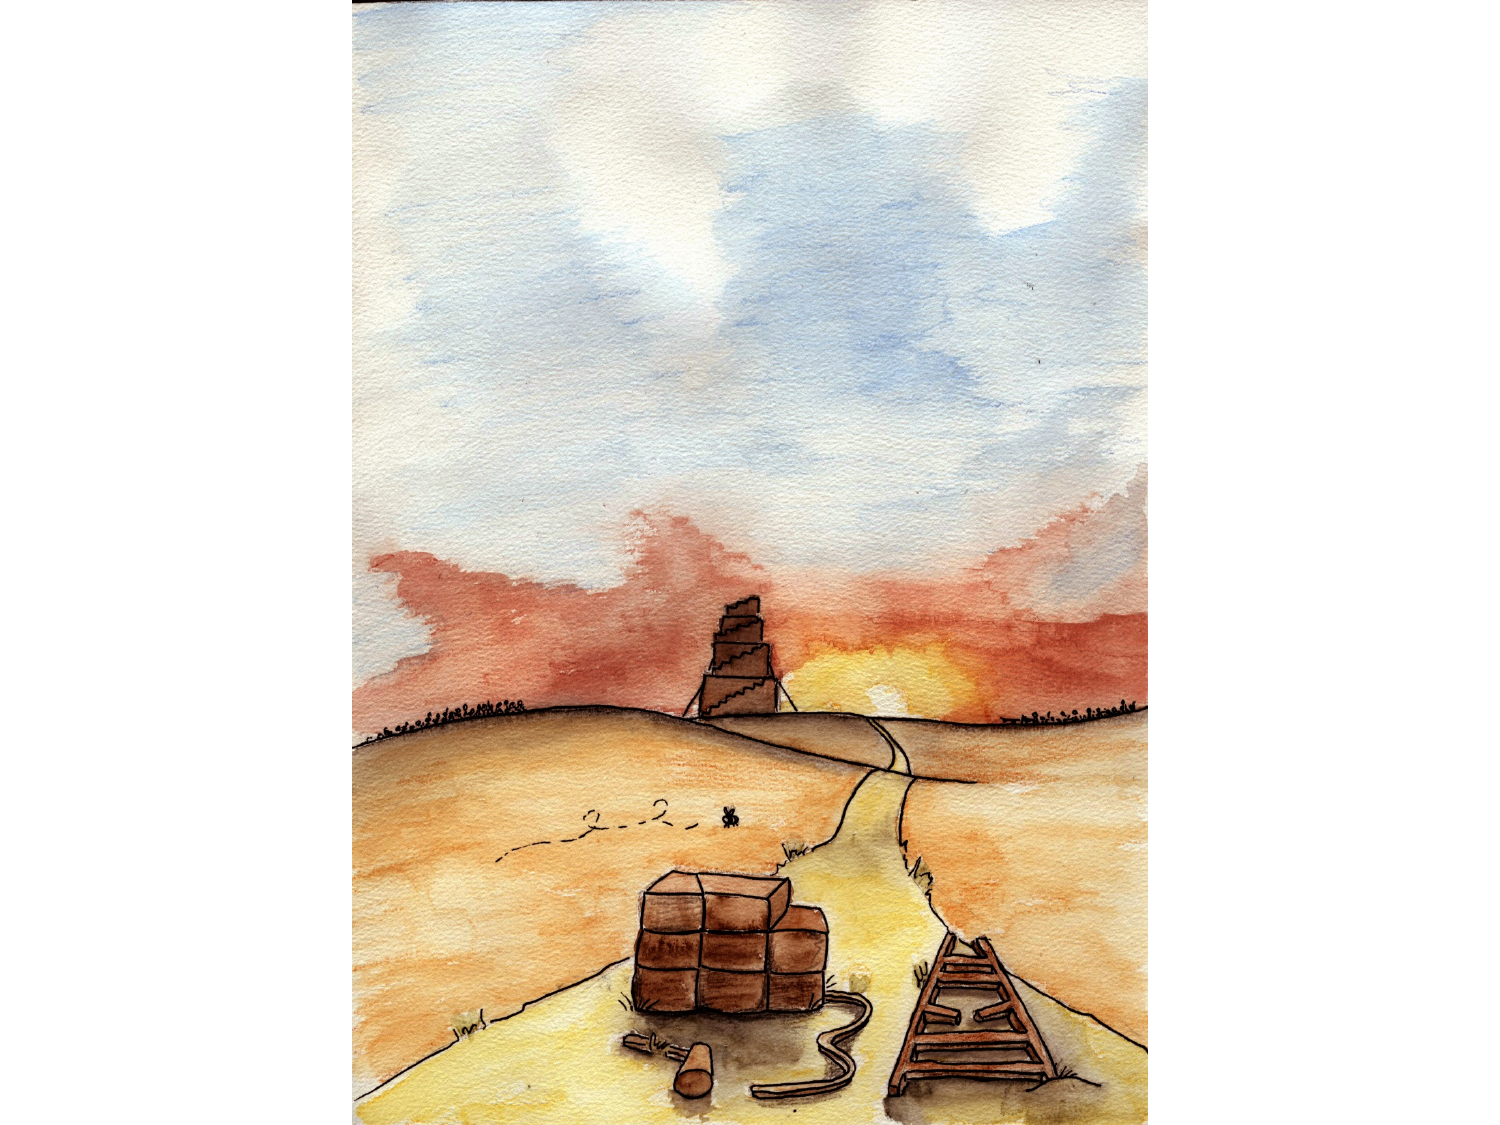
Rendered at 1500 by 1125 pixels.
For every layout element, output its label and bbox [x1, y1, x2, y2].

picture [351, 0, 1148, 1125]
